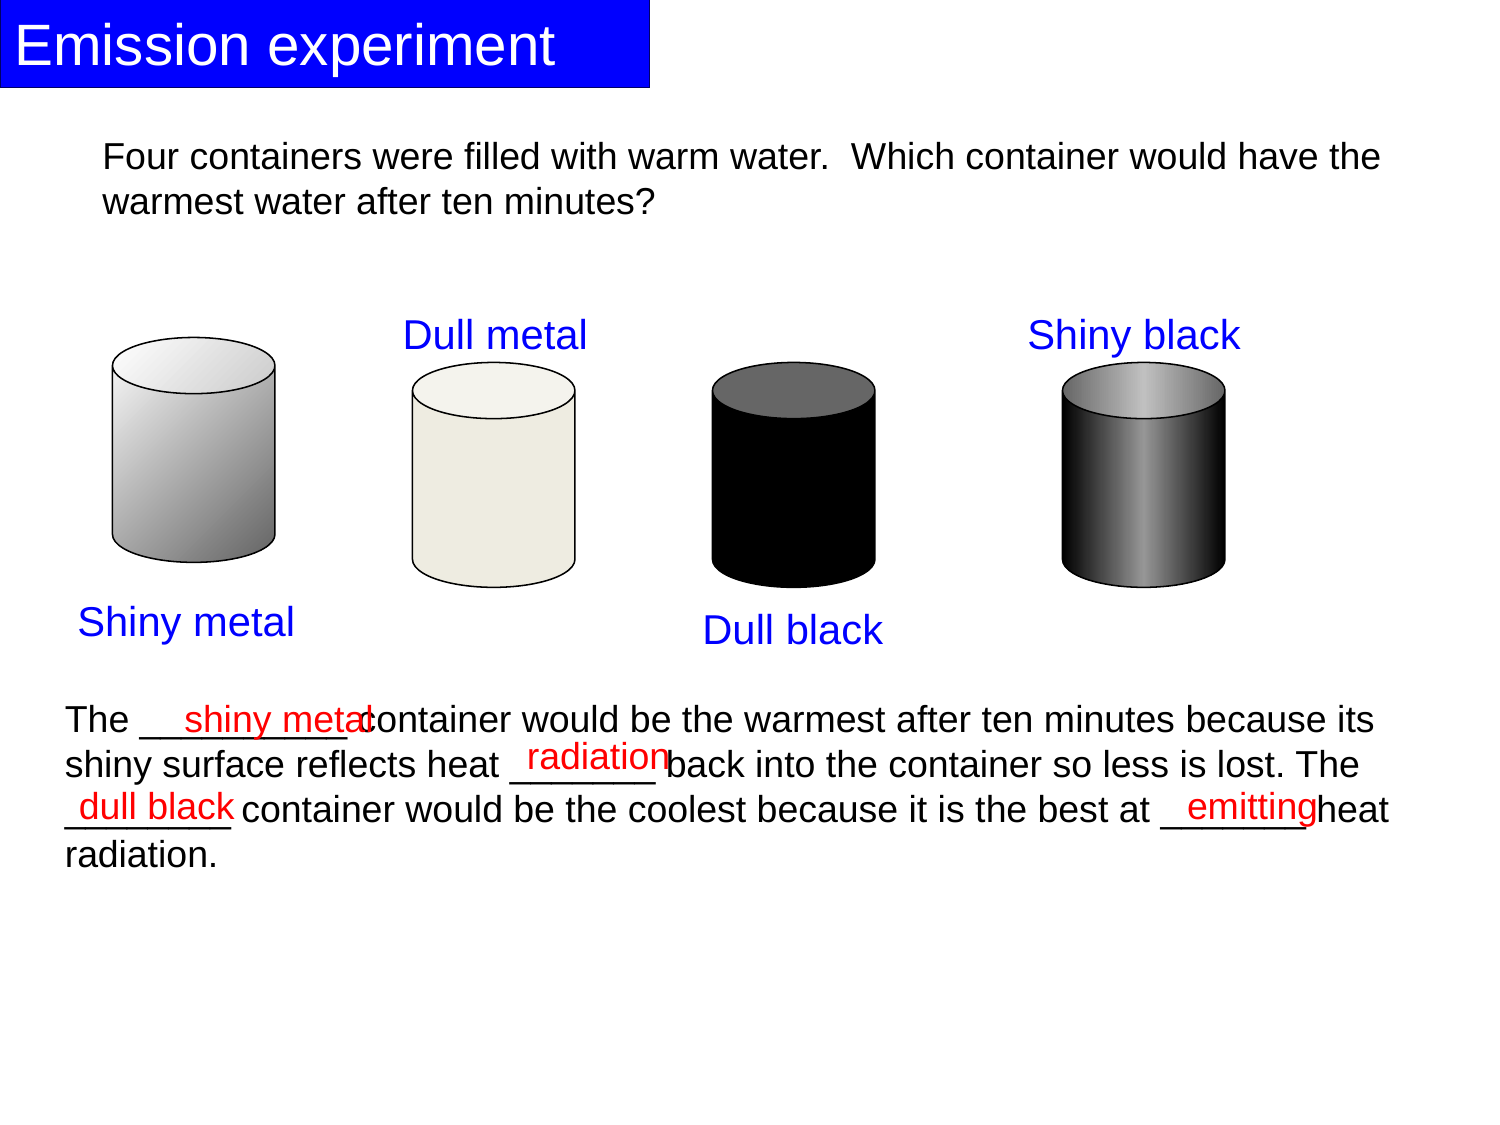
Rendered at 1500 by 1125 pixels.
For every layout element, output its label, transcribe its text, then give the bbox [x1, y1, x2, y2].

text_box radiation [512, 724, 686, 785]
text_box Four containers were filled with warm water. Which container would have the warmest water after ten minutes? [87, 124, 1450, 230]
text_box shiny metal [169, 687, 389, 748]
text_box The __________ container would be the warmest after ten minutes because its shiny surface reflects heat _______ back into the container so less is lost. The ________ container would be the coolest because it is the best at _______ heat radiation. [50, 687, 1450, 883]
text_box dull black [64, 774, 250, 835]
text_box Emission experiment [0, 0, 650, 88]
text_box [62, 299, 1257, 661]
text_box emitting [1172, 774, 1333, 835]
